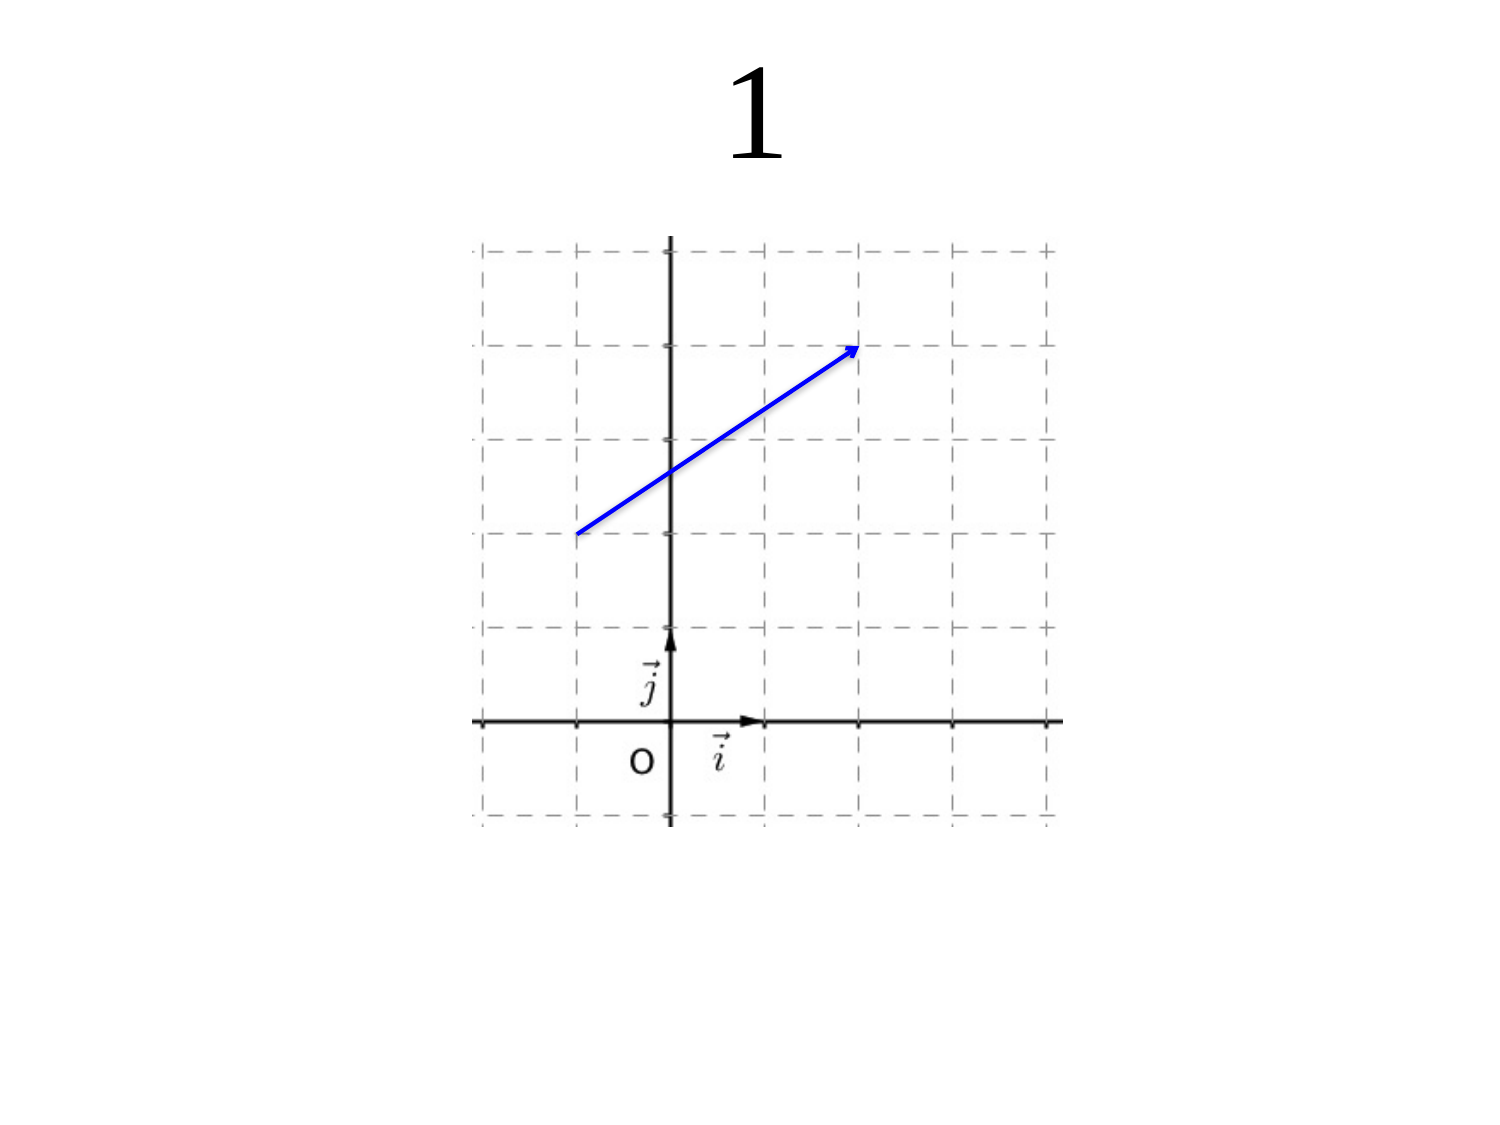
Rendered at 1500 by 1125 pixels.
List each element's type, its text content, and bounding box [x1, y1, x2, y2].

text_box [576, 345, 860, 535]
text_box 1 [5, 0, 1500, 208]
picture [472, 235, 1064, 827]
